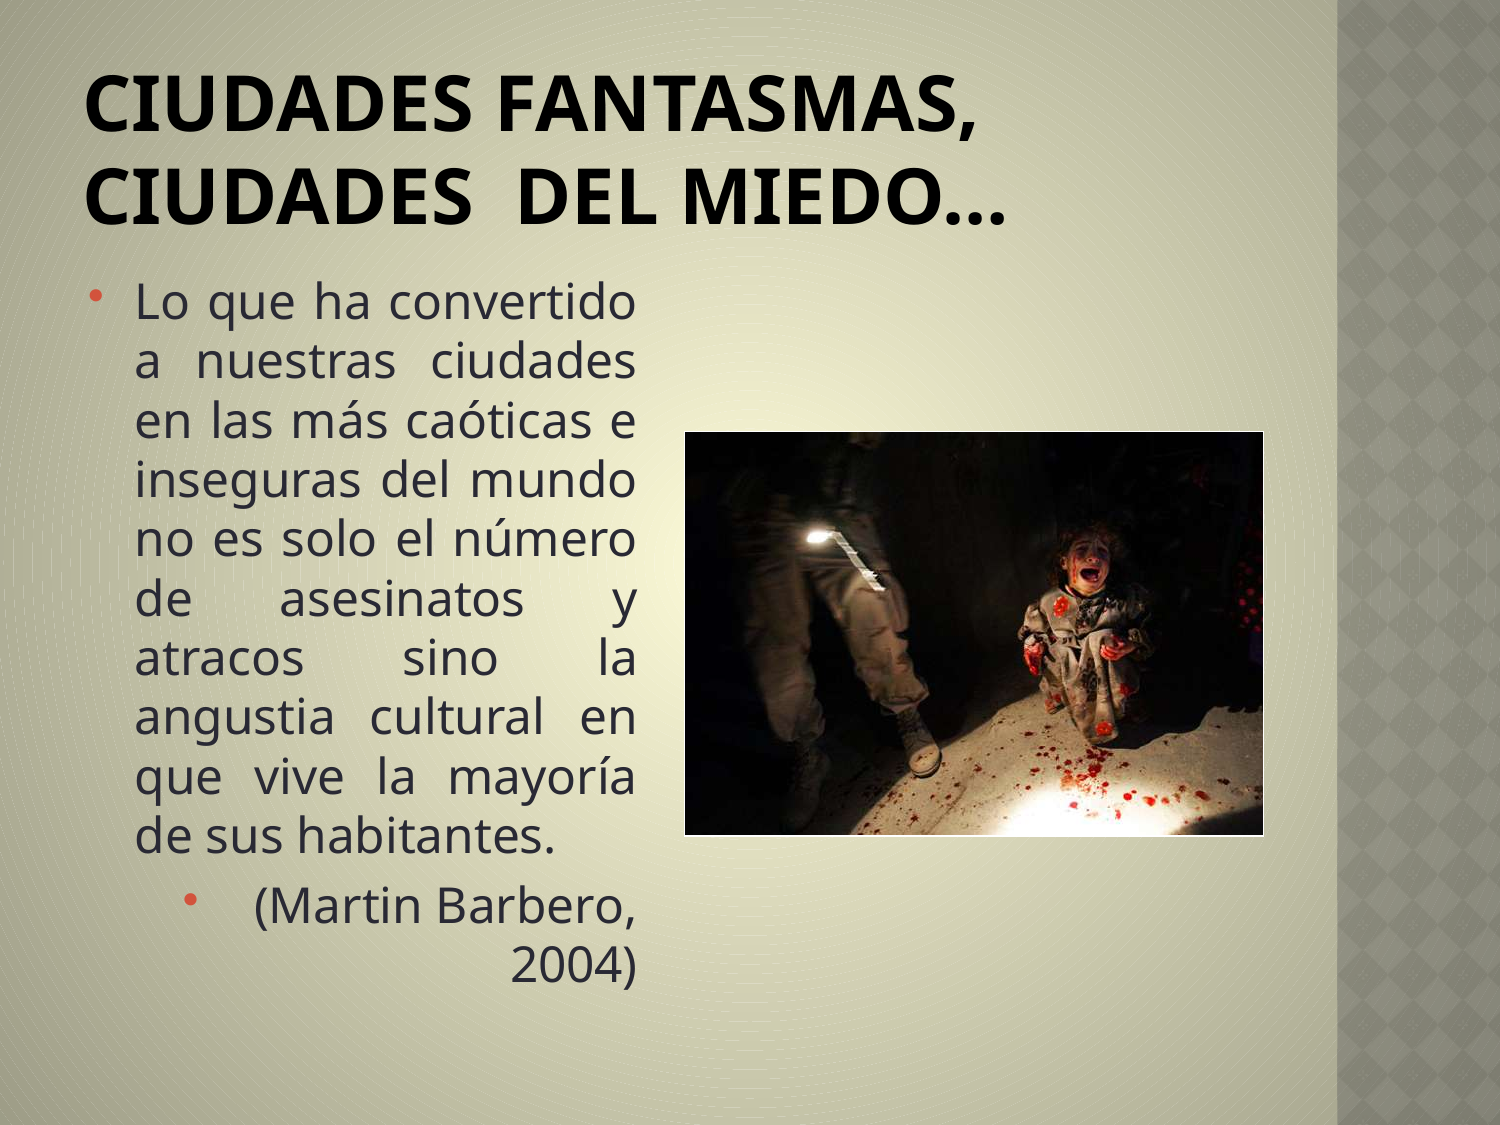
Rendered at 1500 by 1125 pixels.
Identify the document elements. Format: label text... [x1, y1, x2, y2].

list Lo que ha convertido a nuestras ciudades en las más caóticas e inseguras del mundo no es solo el número de asesinatos y atracos sino la angustia cultural en que vive la mayoría de sus habitantes. (Martin Barbero, 2004) [75, 262, 653, 1005]
title Ciudades fantasmas, ciudades del miedo… [75, 52, 1263, 240]
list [684, 431, 1264, 836]
